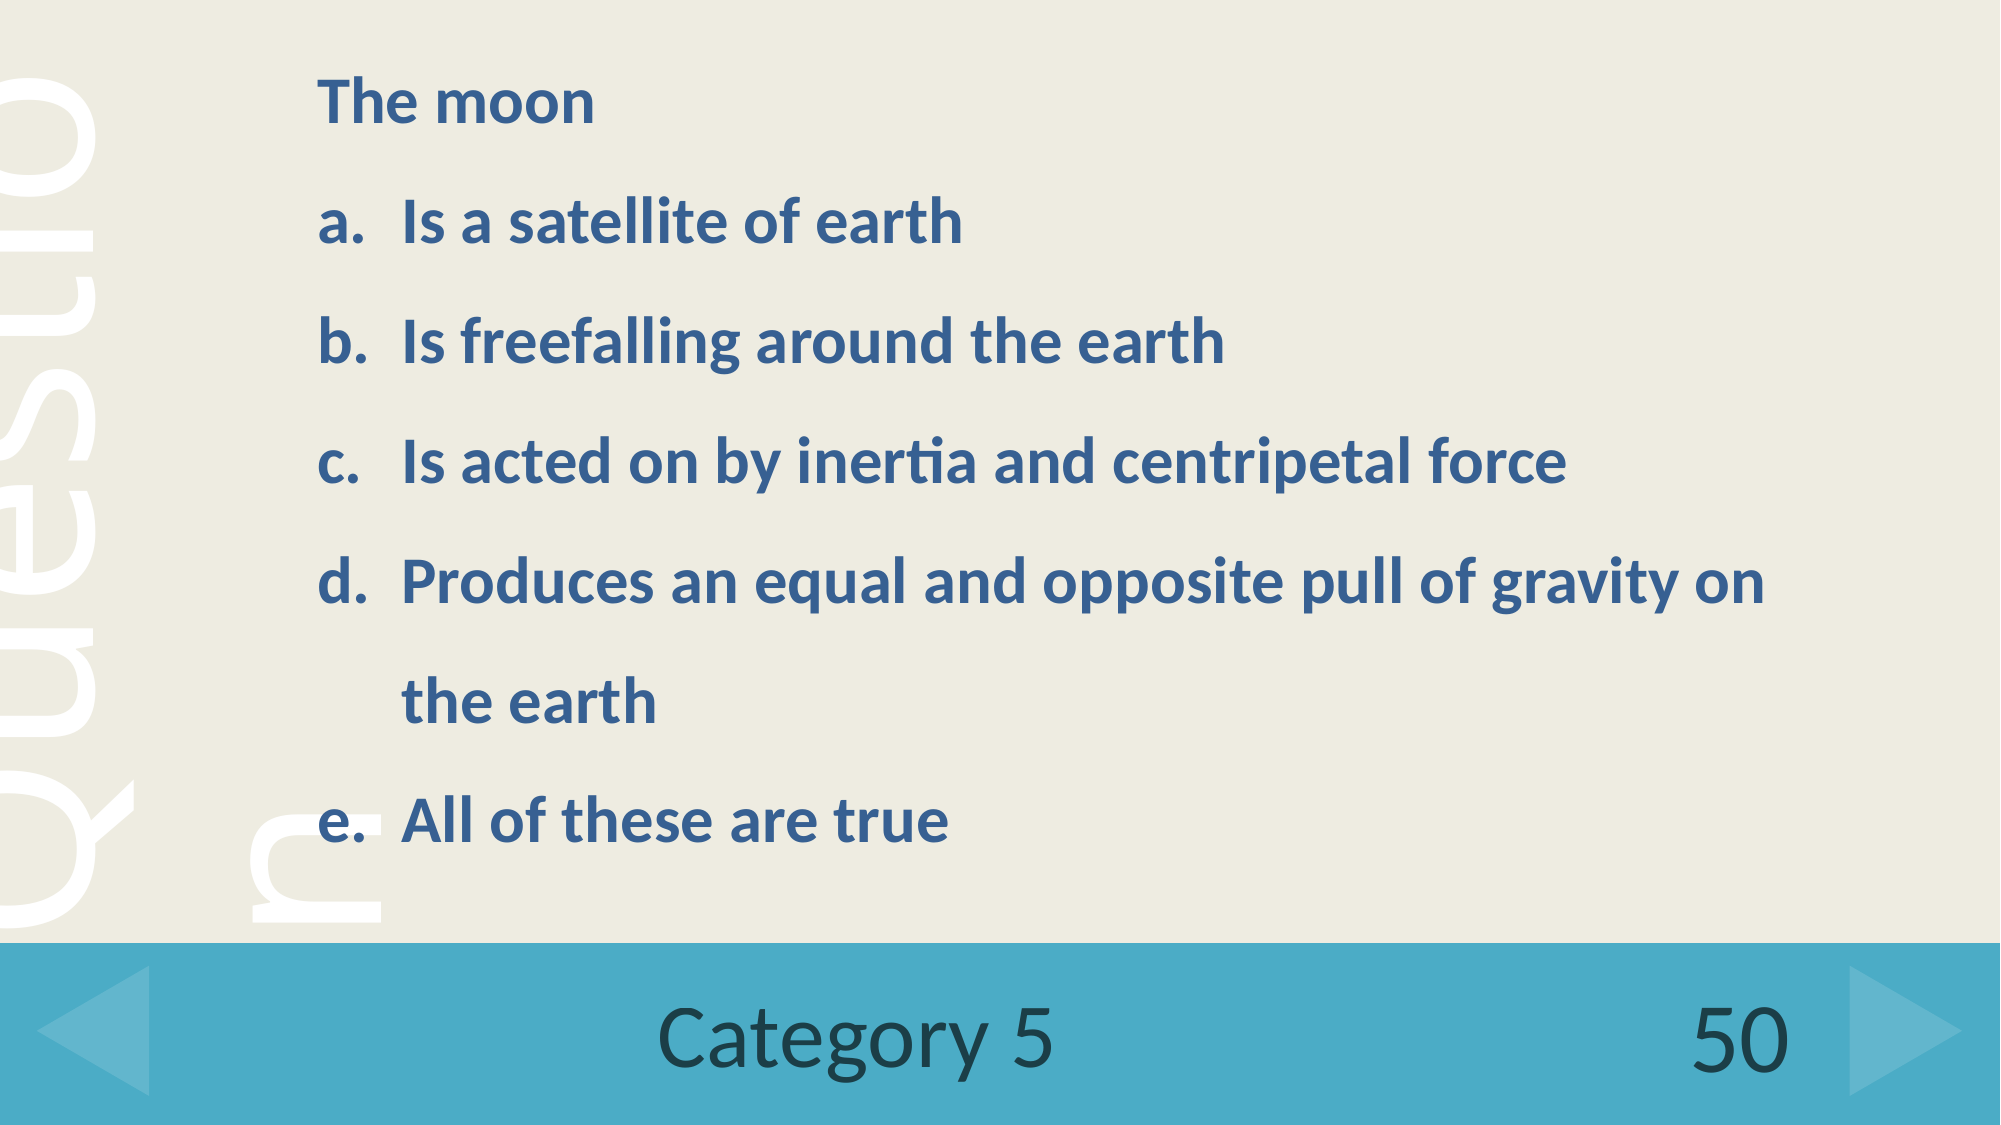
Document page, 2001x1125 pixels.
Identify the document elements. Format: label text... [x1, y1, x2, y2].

title Category 5 [0, 937, 1758, 1125]
list 50 [1758, 967, 1806, 1097]
list The moon Is a satellite of earth Is freefalling around the earth Is acted on by inertia and centripetal force Produces an equal and opposite pull of gravity on the earth All of these are true [302, 38, 1858, 835]
